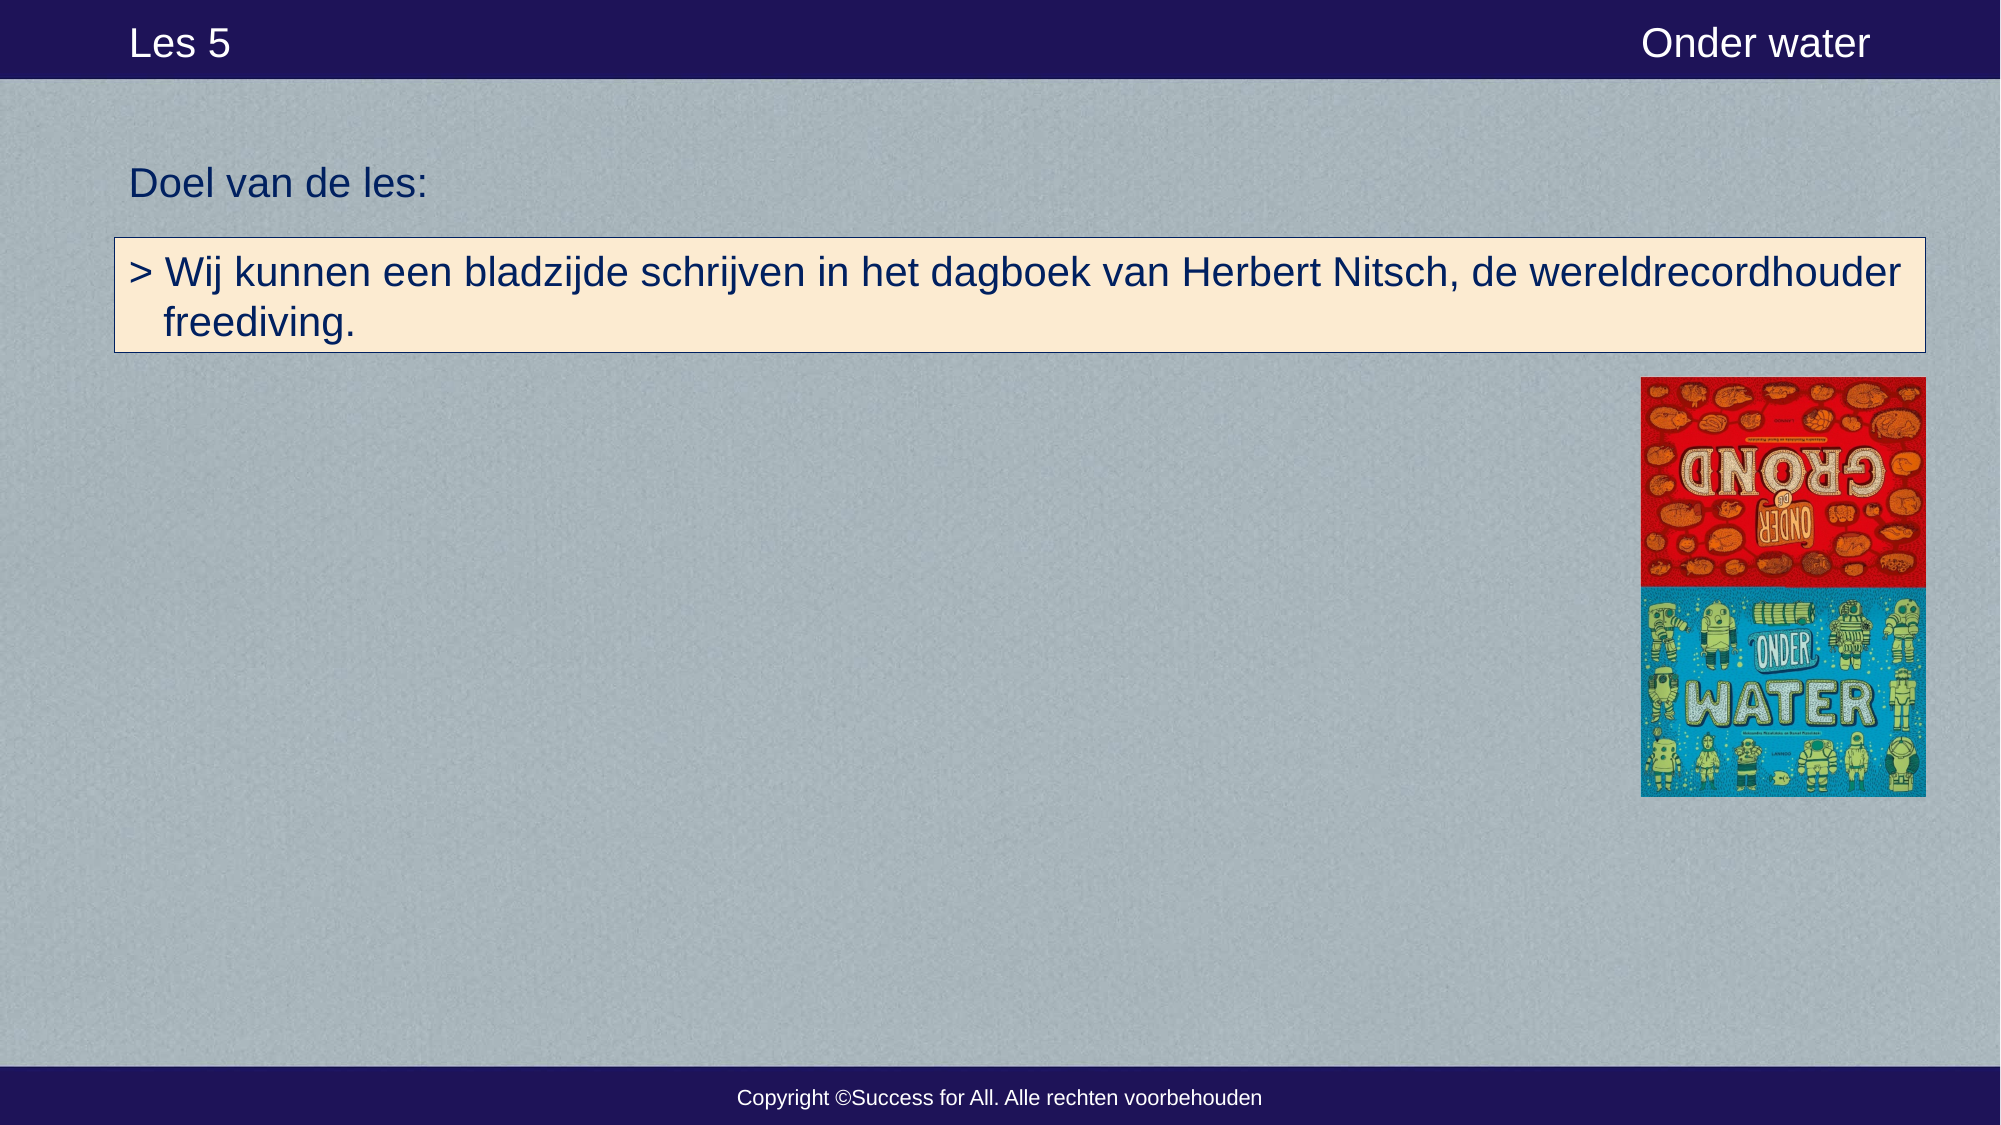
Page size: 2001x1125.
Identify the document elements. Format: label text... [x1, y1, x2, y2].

text_box > Wij kunnen een bladzijde schrijven in het dagboek van Herbert Nitsch, de wereldrecordhouder freediving. [114, 237, 1926, 353]
text_box Les 5 [114, 8, 354, 73]
picture [0, 0, 2001, 1125]
text_box Onder water [999, 8, 1886, 73]
text_box Doel van de les: [113, 148, 1635, 214]
text_box Copyright ©Success for All. Alle rechten voorbehouden [0, 1076, 2000, 1125]
